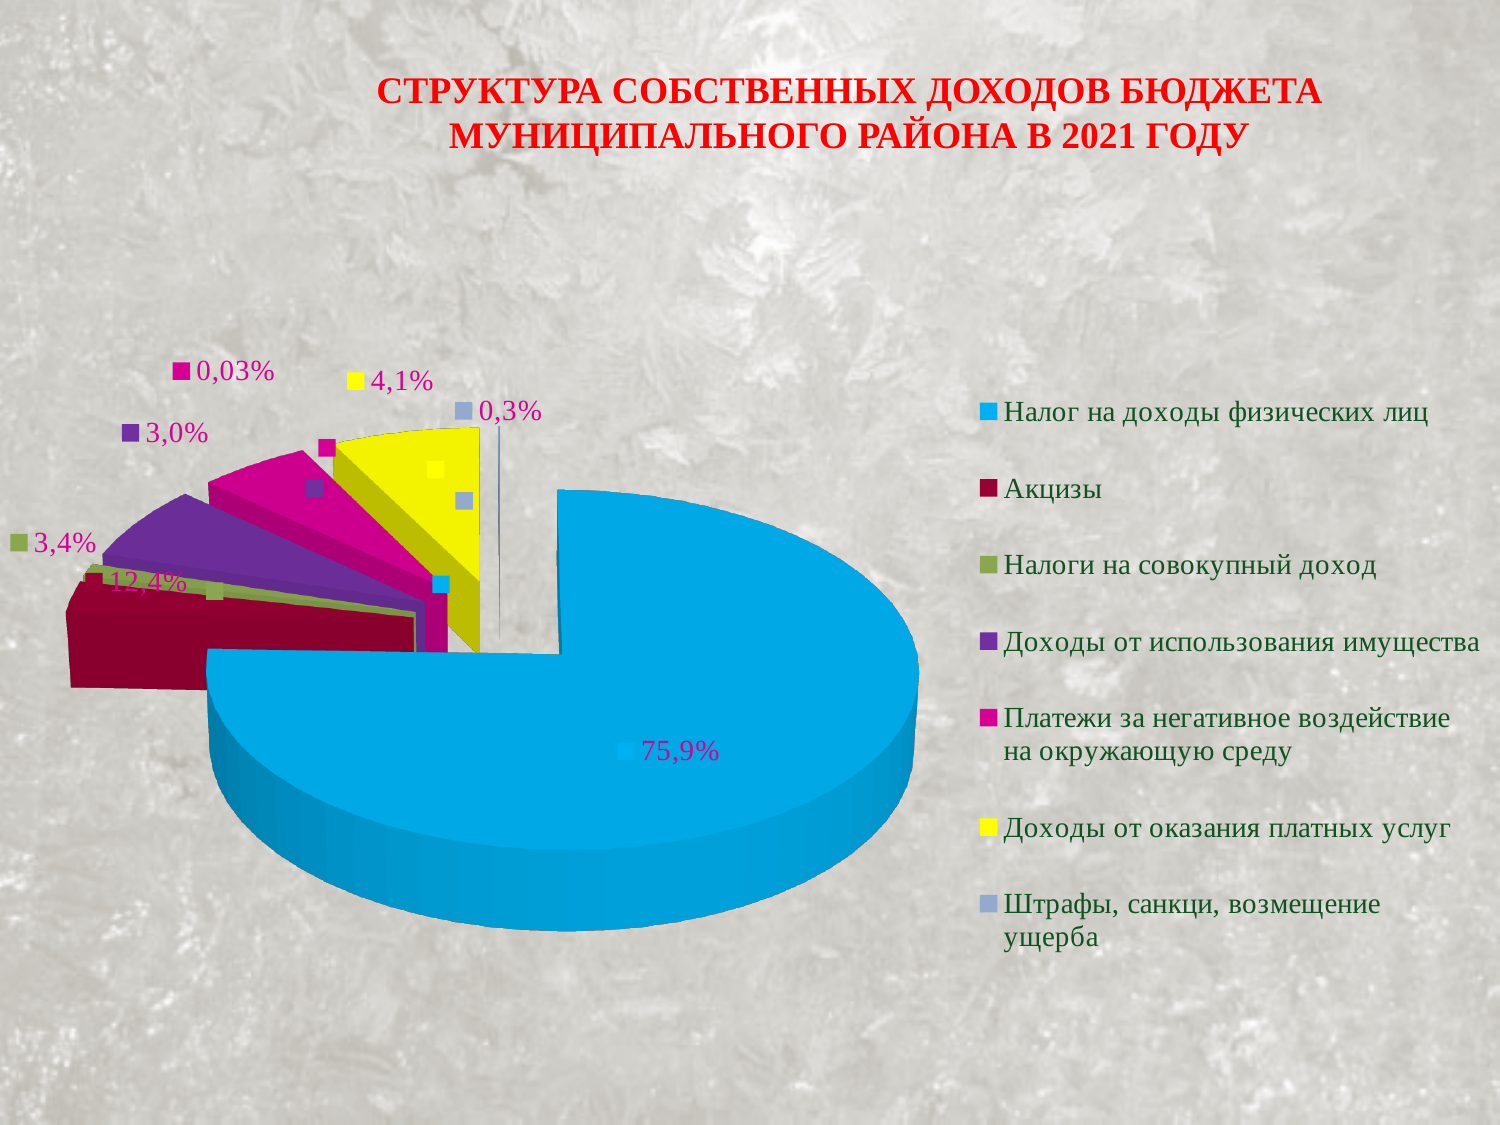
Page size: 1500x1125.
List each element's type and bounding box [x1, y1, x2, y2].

chart [0, 245, 1500, 1125]
picture [0, 0, 1500, 245]
